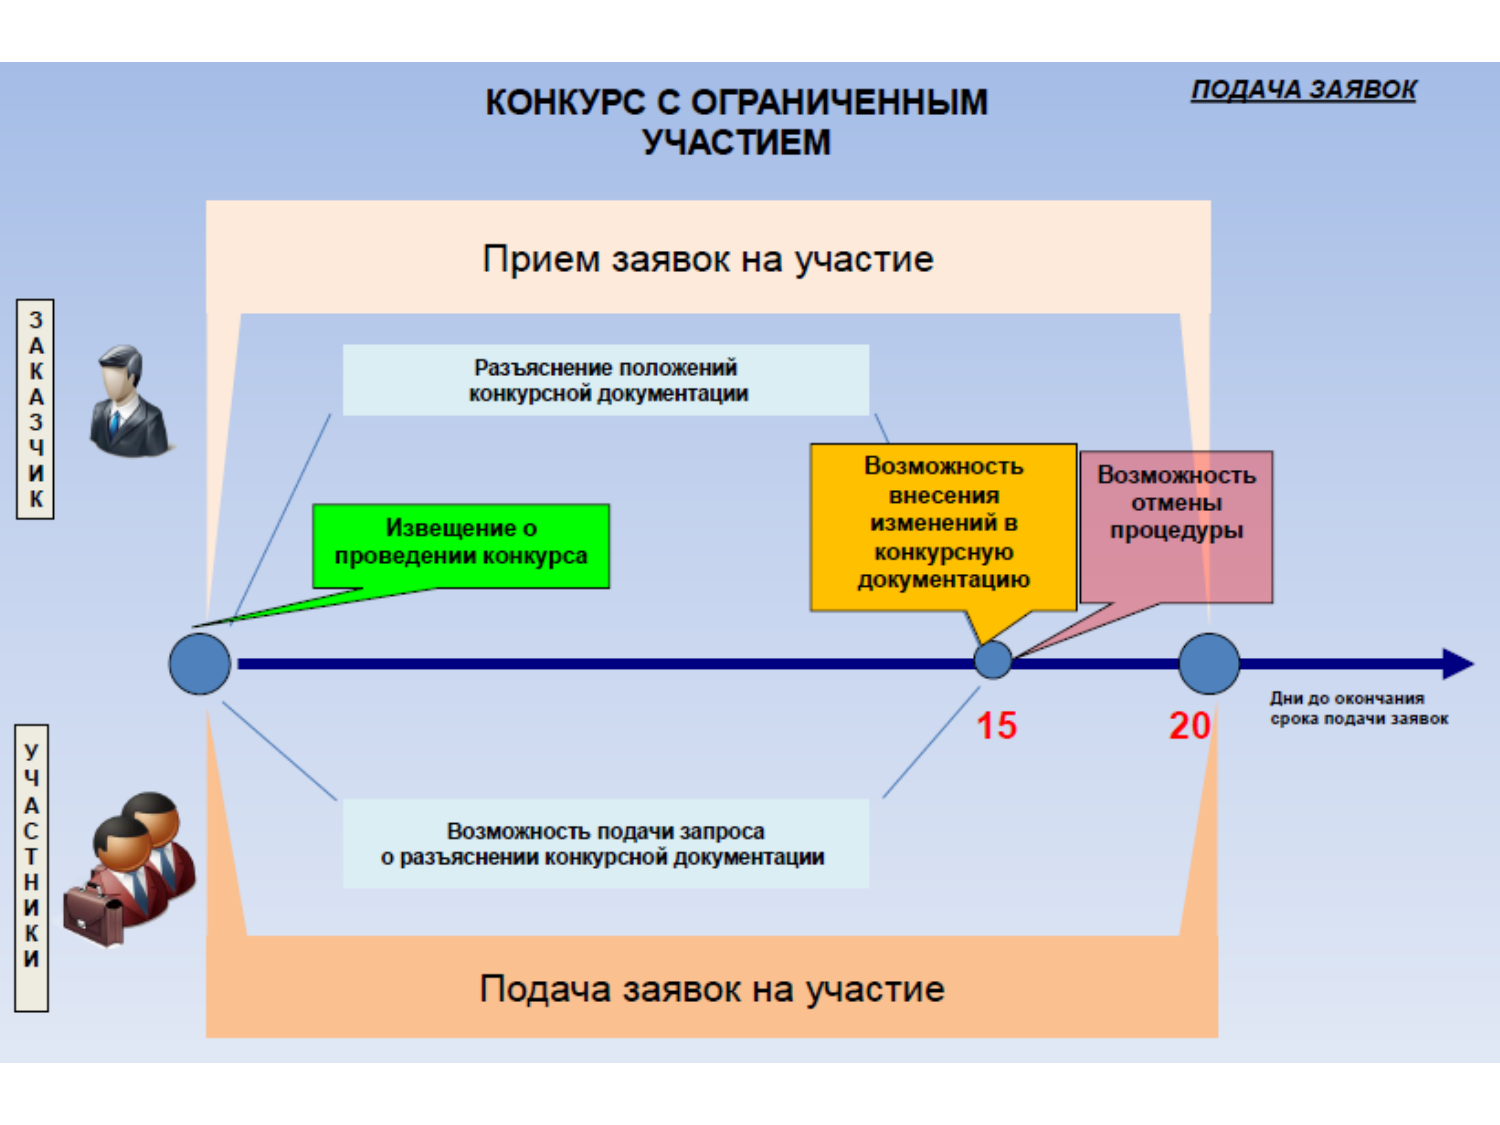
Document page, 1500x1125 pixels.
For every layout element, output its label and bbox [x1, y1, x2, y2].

picture [0, 62, 1500, 1063]
